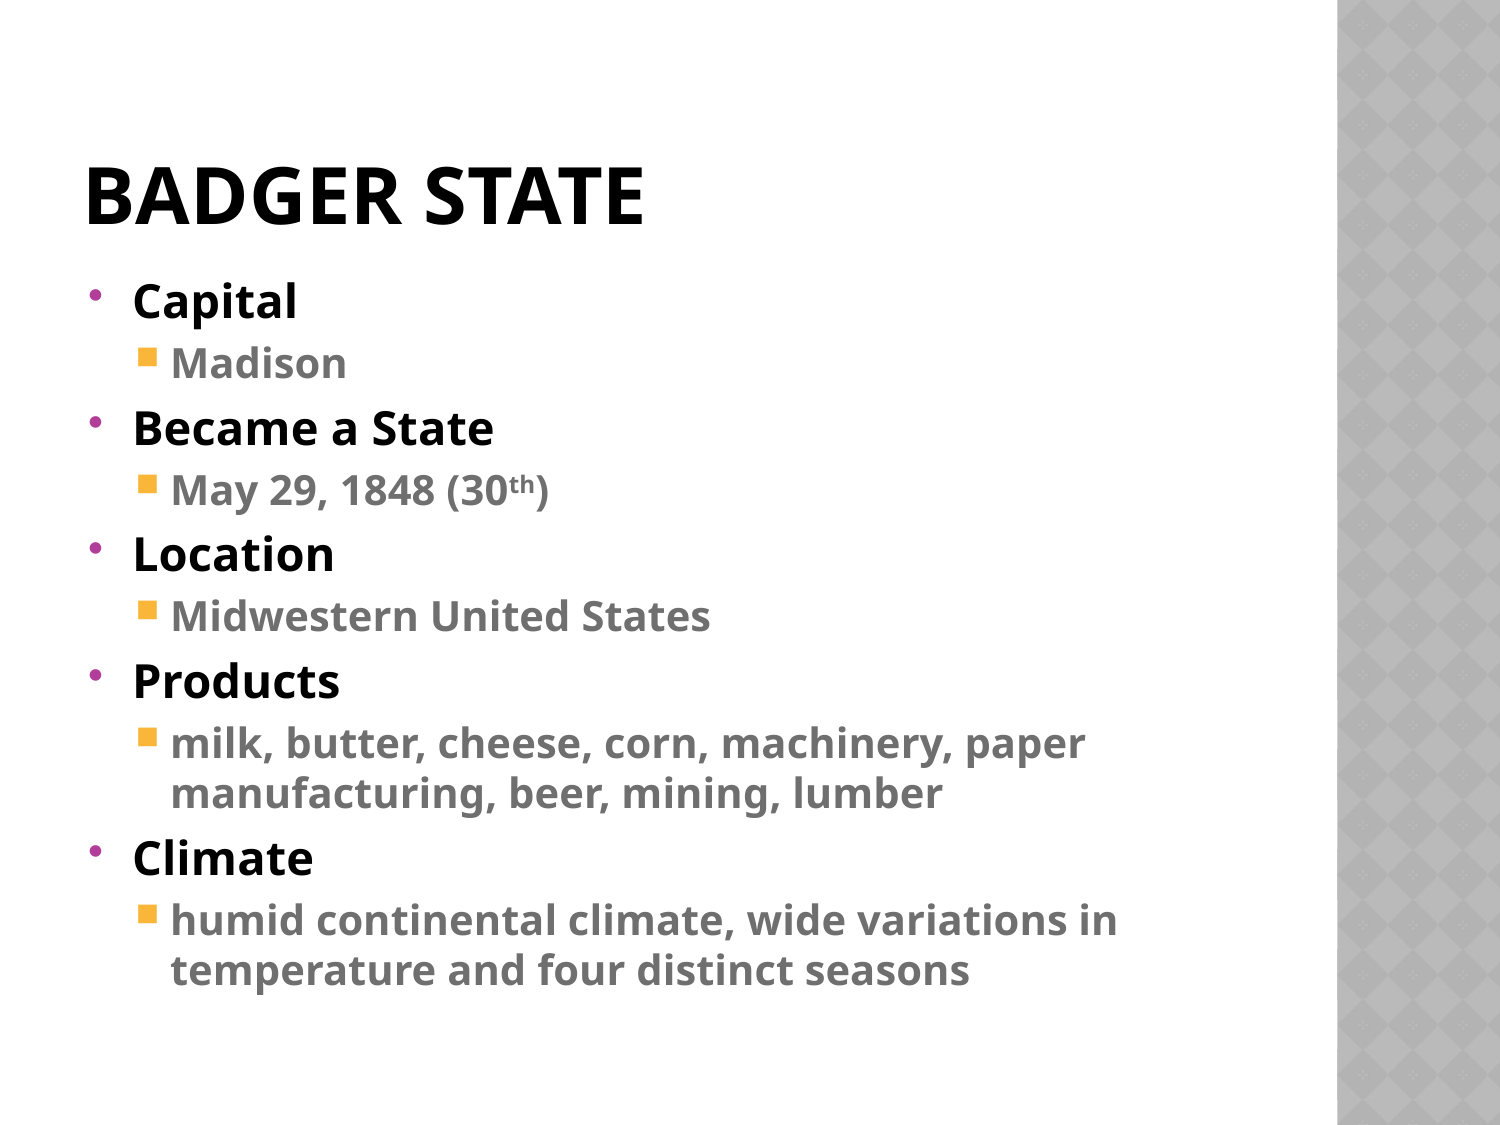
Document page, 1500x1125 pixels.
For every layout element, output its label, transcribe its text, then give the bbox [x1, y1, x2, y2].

list Capital Madison Became a State May 29, 1848 (30th) Location Midwestern United States Products milk, butter, cheese, corn, machinery, paper manufacturing, beer, mining, lumber Climate humid continental climate, wide variations in temperature and four distinct seasons [75, 264, 1263, 1059]
title Badger state [75, 52, 1263, 240]
